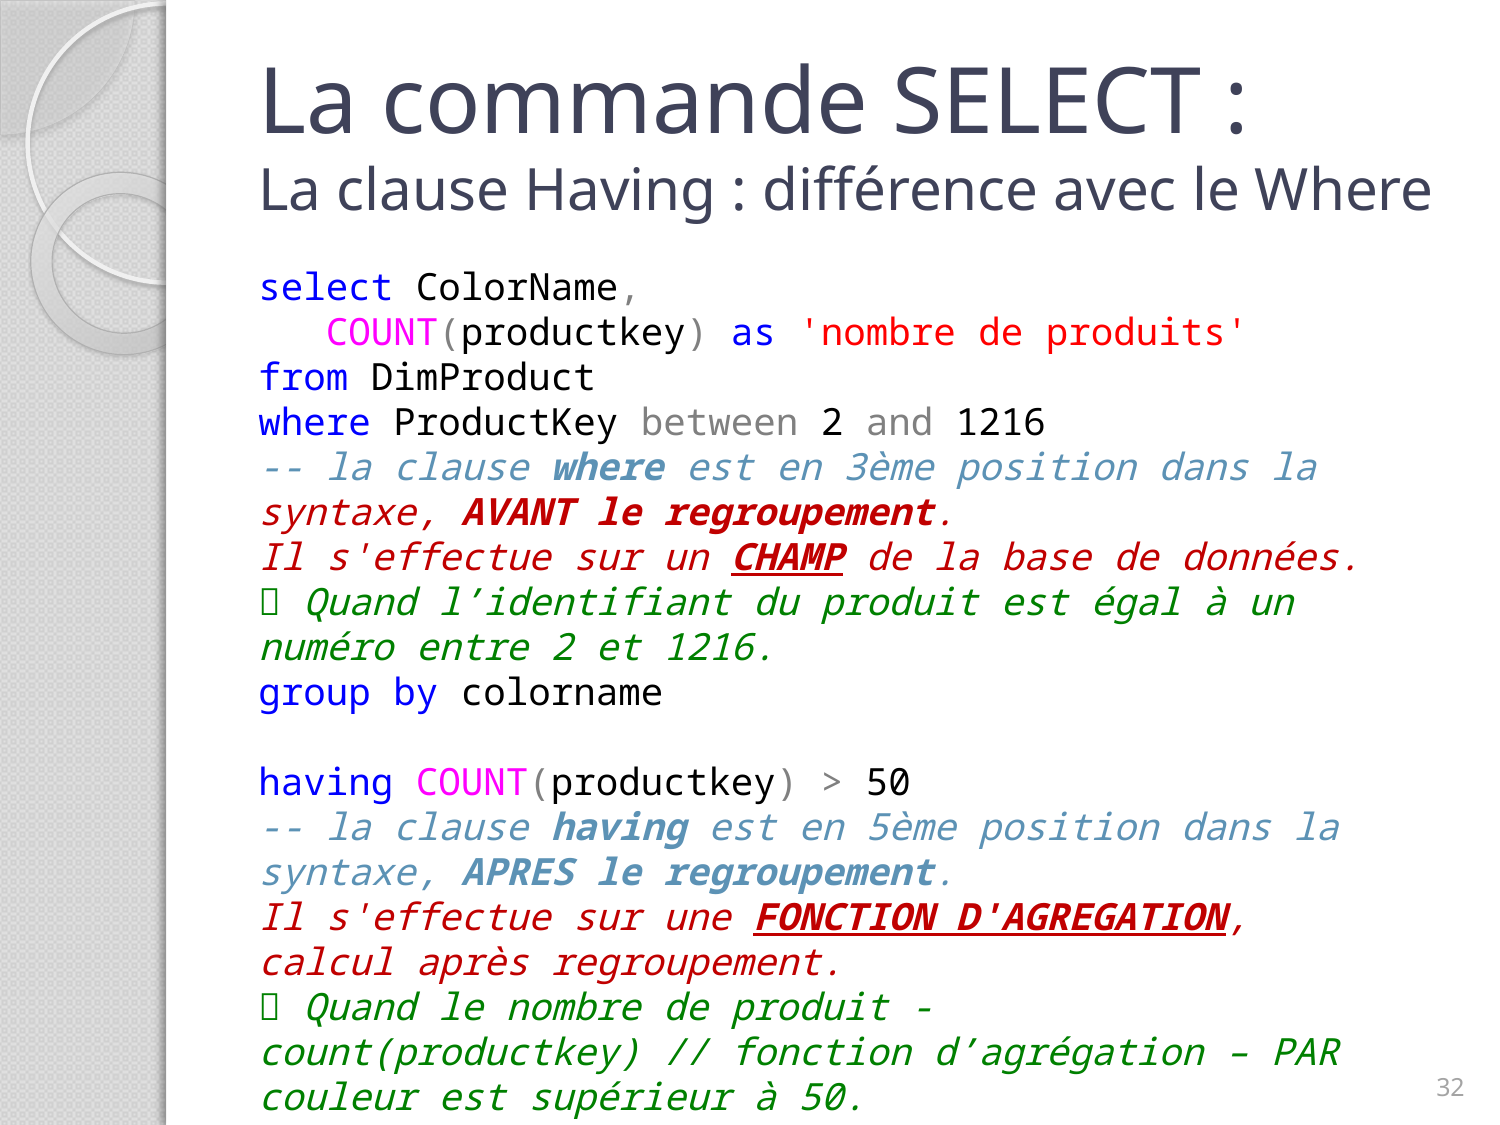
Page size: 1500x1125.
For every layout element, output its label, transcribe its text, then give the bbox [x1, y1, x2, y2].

slide_number 32 [1413, 1034, 1488, 1113]
text_box select ColorName, COUNT(productkey) as 'nombre de produits' from DimProduct where ProductKey between 2 and 1216 -- la clause where est en 3ème position dans la syntaxe, AVANT le regroupement. Il s'effectue sur un CHAMP de la base de données.  Quand l’identifiant du produit est égal à un numéro entre 2 et 1216. group by colorname having COUNT(productkey) > 50 -- la clause having est en 5ème position dans la syntaxe, APRES le regroupement. Il s'effectue sur une FONCTION D'AGREGATION, calcul après regroupement.  Quand le nombre de produit - count(productkey) // fonction d’agrégation – PAR couleur est supérieur à 50. [243, 255, 1413, 1125]
text_box La commande SELECT : La clause Having : différence avec le Where [243, 26, 1474, 237]
